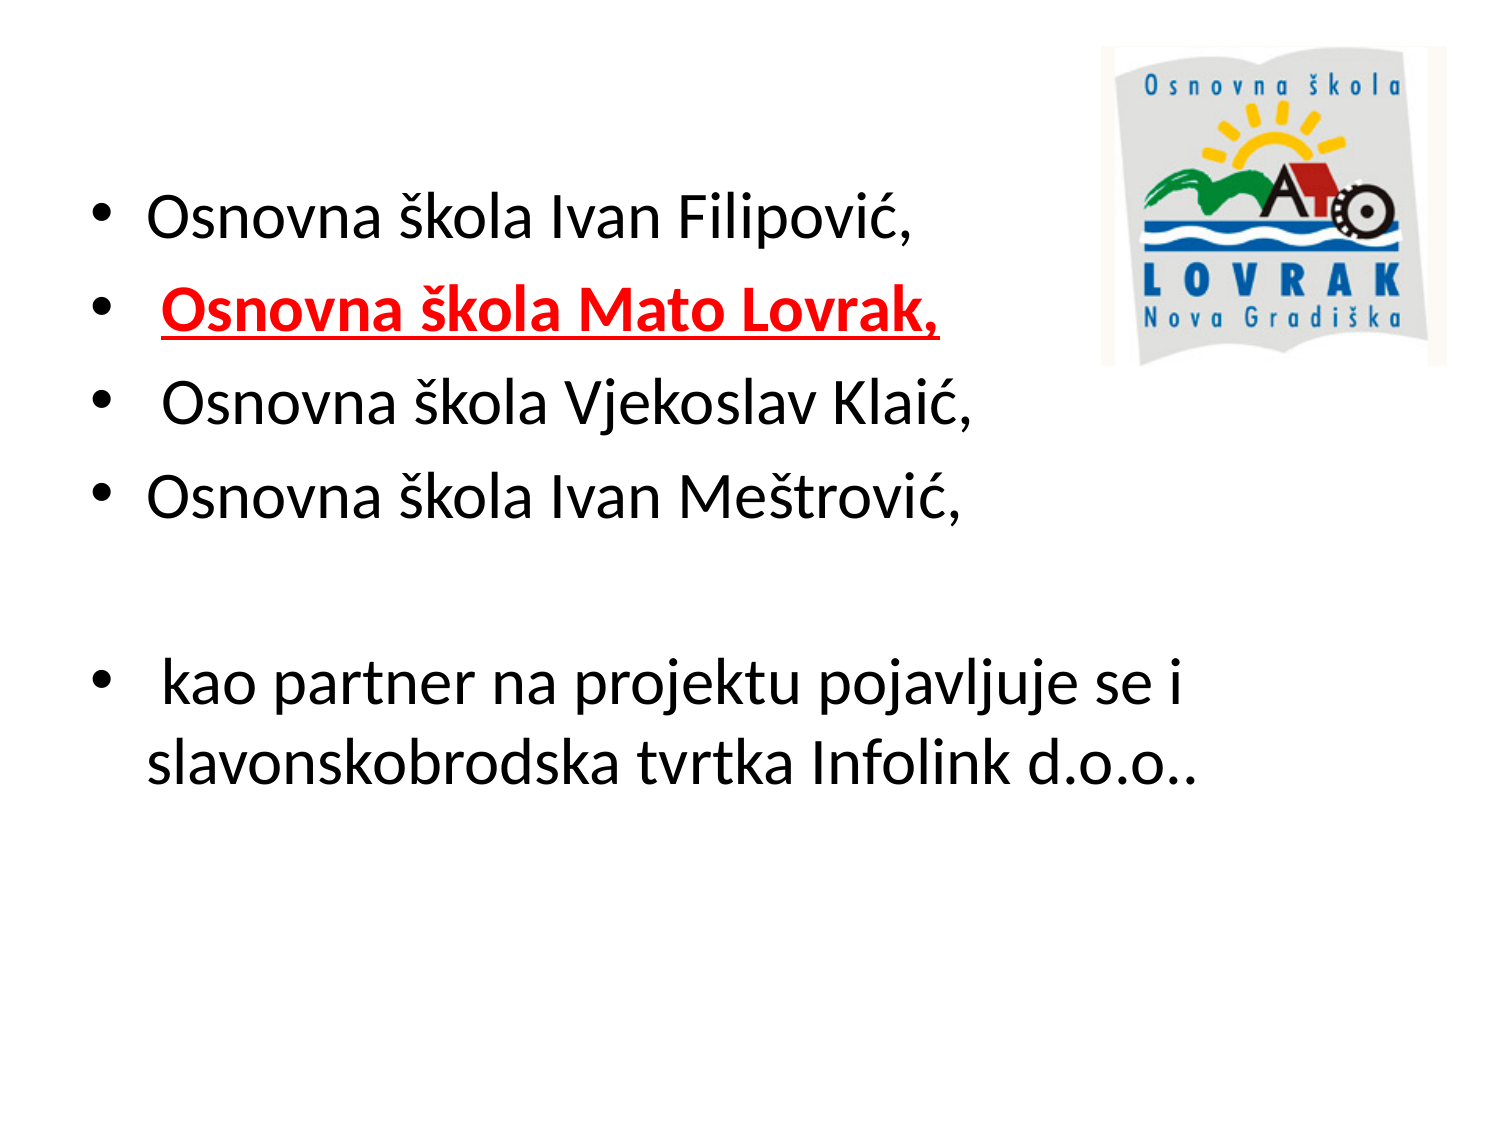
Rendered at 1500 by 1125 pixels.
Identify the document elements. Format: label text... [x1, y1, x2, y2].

picture [1101, 46, 1448, 366]
list Osnovna škola Ivan Filipović, Osnovna škola Mato Lovrak, Osnovna škola Vjekoslav Klaić, Osnovna škola Ivan Meštrović, kao partner na projektu pojavljuje se i slavonskobrodska tvrtka Infolink d.o.o.. [75, 164, 1425, 1005]
